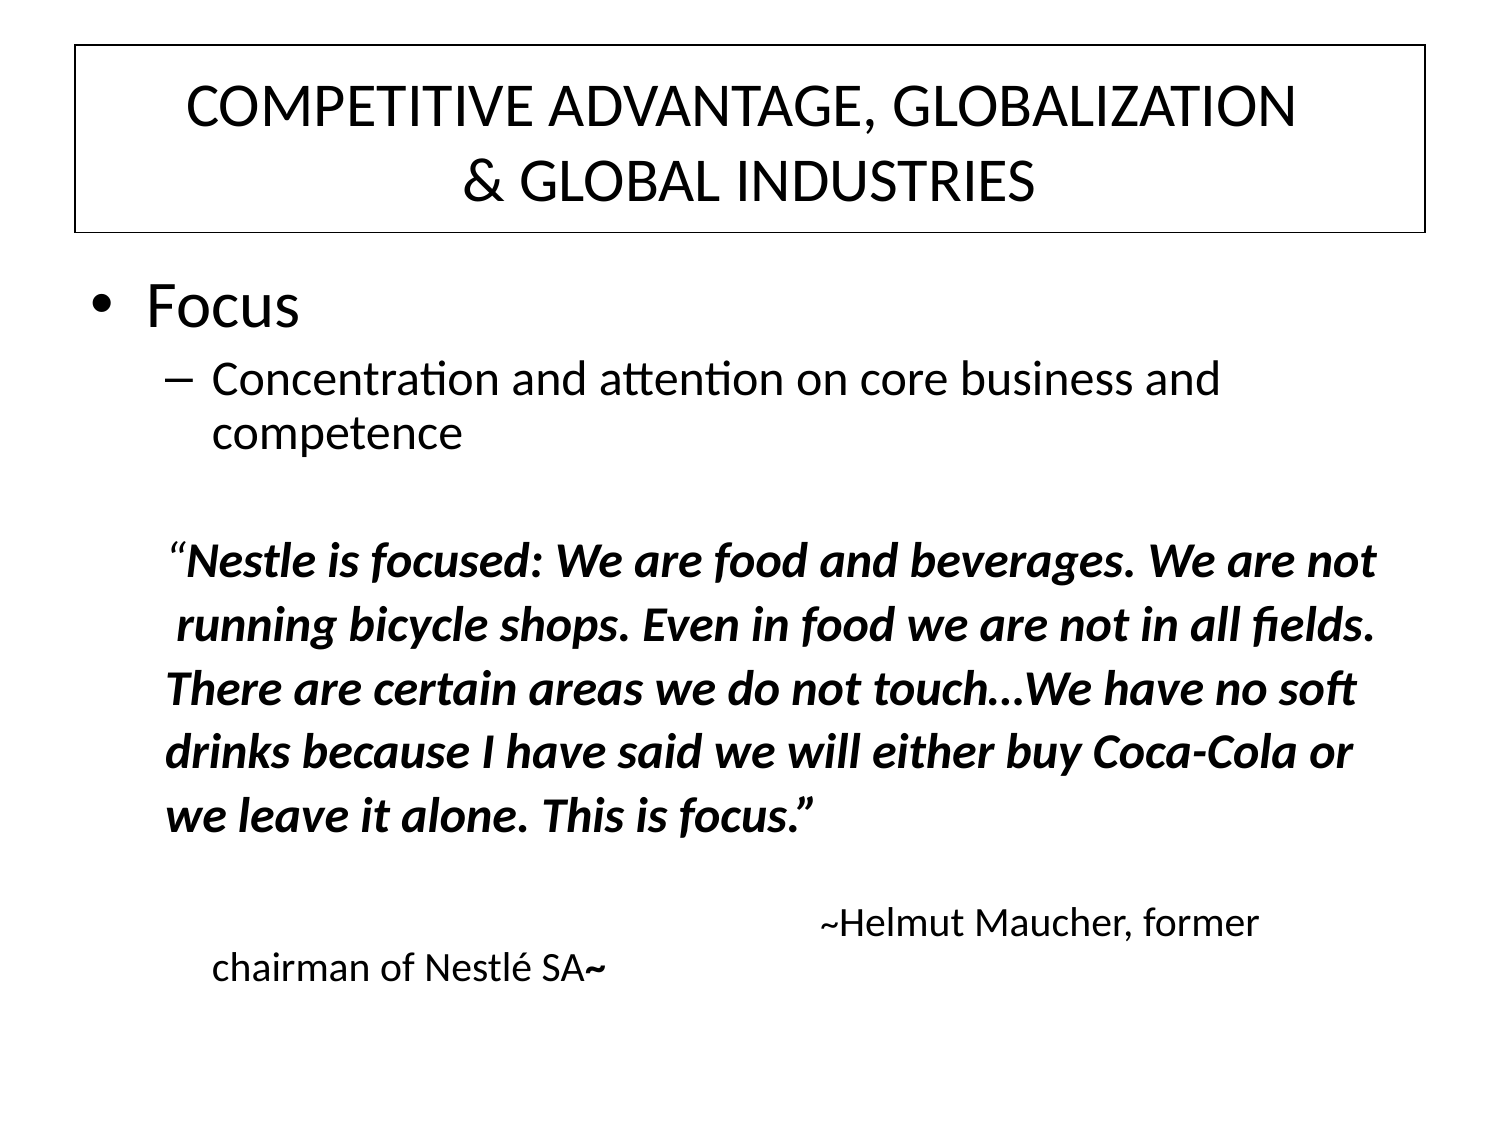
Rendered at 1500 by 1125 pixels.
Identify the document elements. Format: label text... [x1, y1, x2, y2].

title COMPETITIVE ADVANTAGE, GLOBALIZATION & GLOBAL INDUSTRIES [74, 44, 1426, 233]
list Focus Concentration and attention on core business and competence “Nestle is focused: We are food and beverages. We are not running bicycle shops. Even in food we are not in all fields. There are certain areas we do not touch…We have no soft drinks because I have said we will either buy Coca-Cola or we leave it alone. This is focus.” ~Helmut Maucher, former chairman of Nestlé SA~ [74, 262, 1426, 1006]
